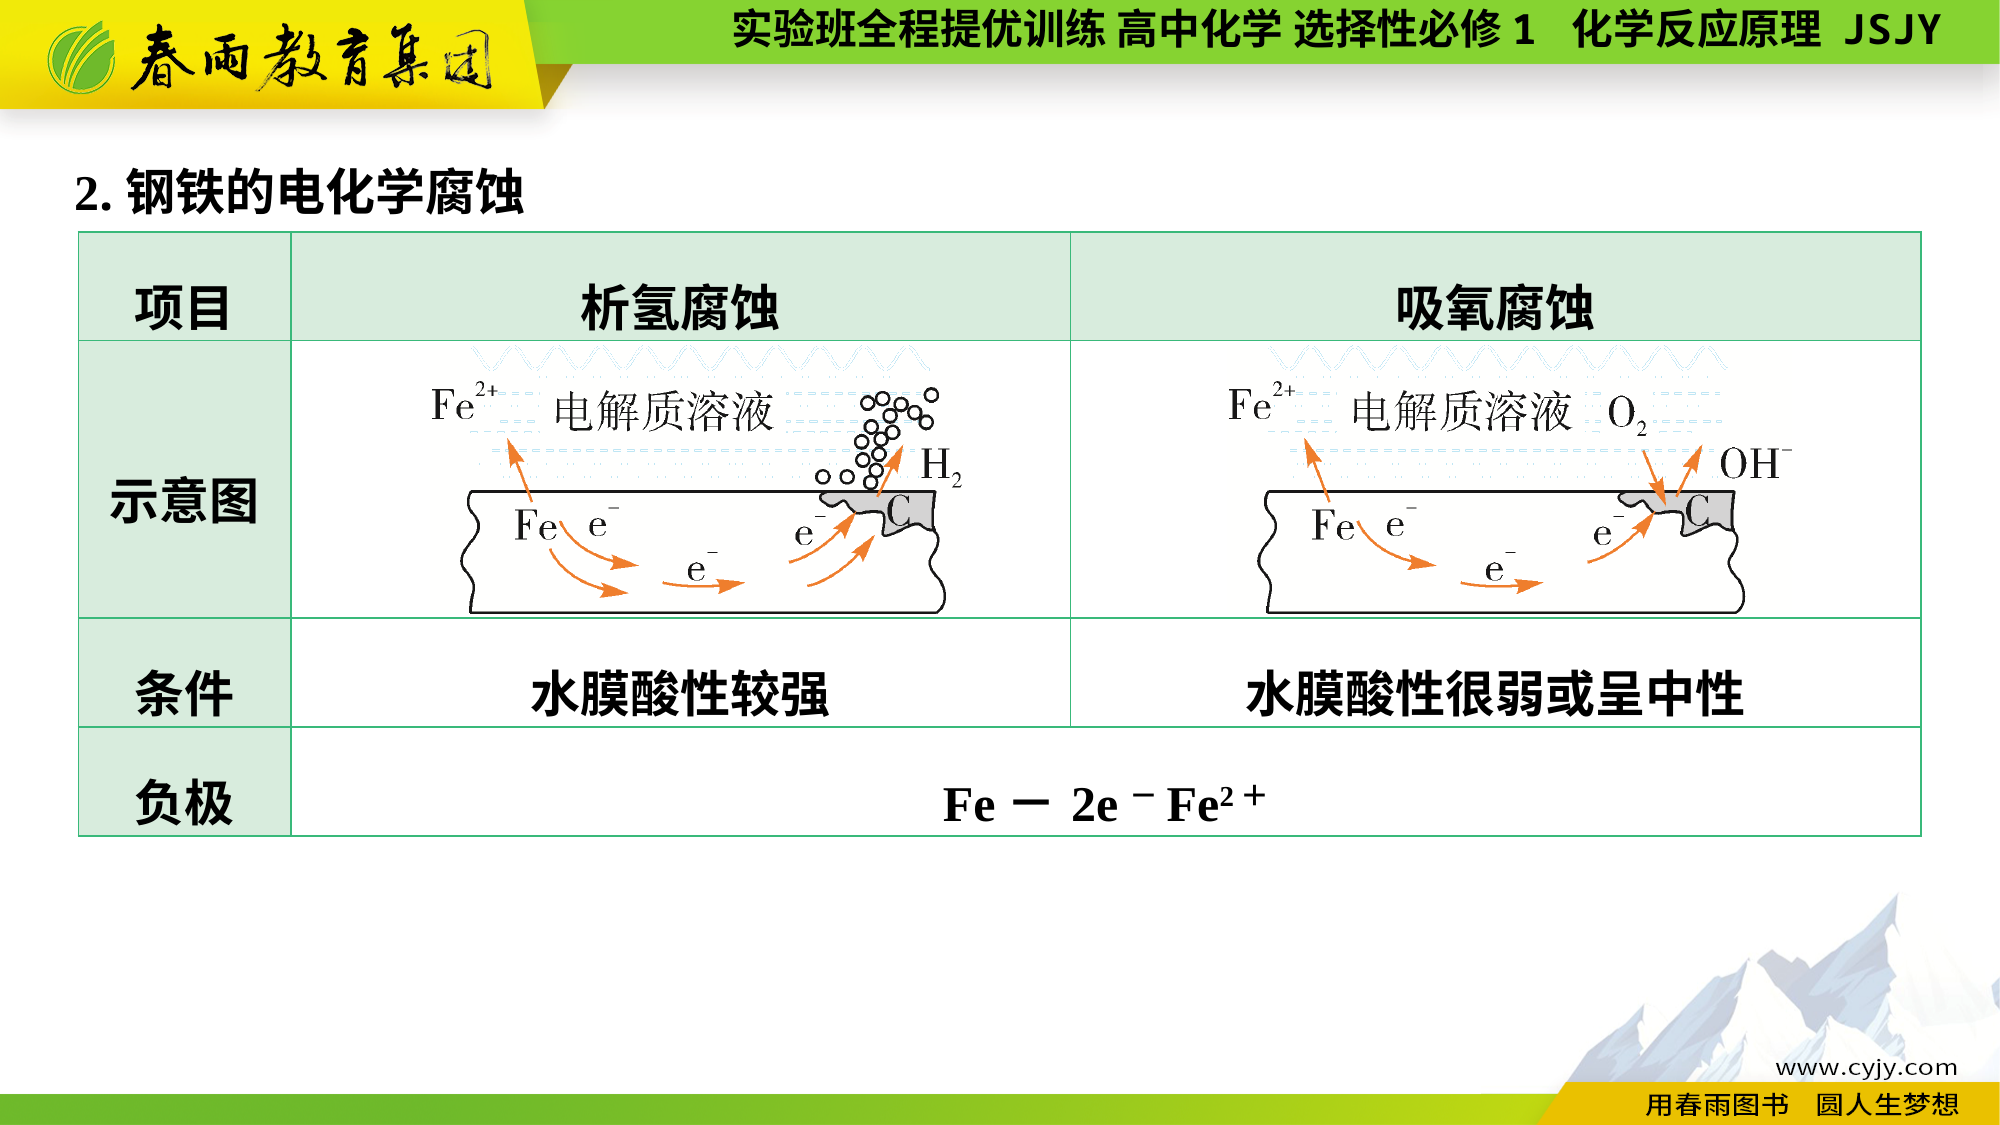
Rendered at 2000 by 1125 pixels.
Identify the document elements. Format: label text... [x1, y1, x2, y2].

picture [0, 0, 2000, 1125]
list 2.钢铁的电化学腐蚀 [59, 122, 1944, 217]
